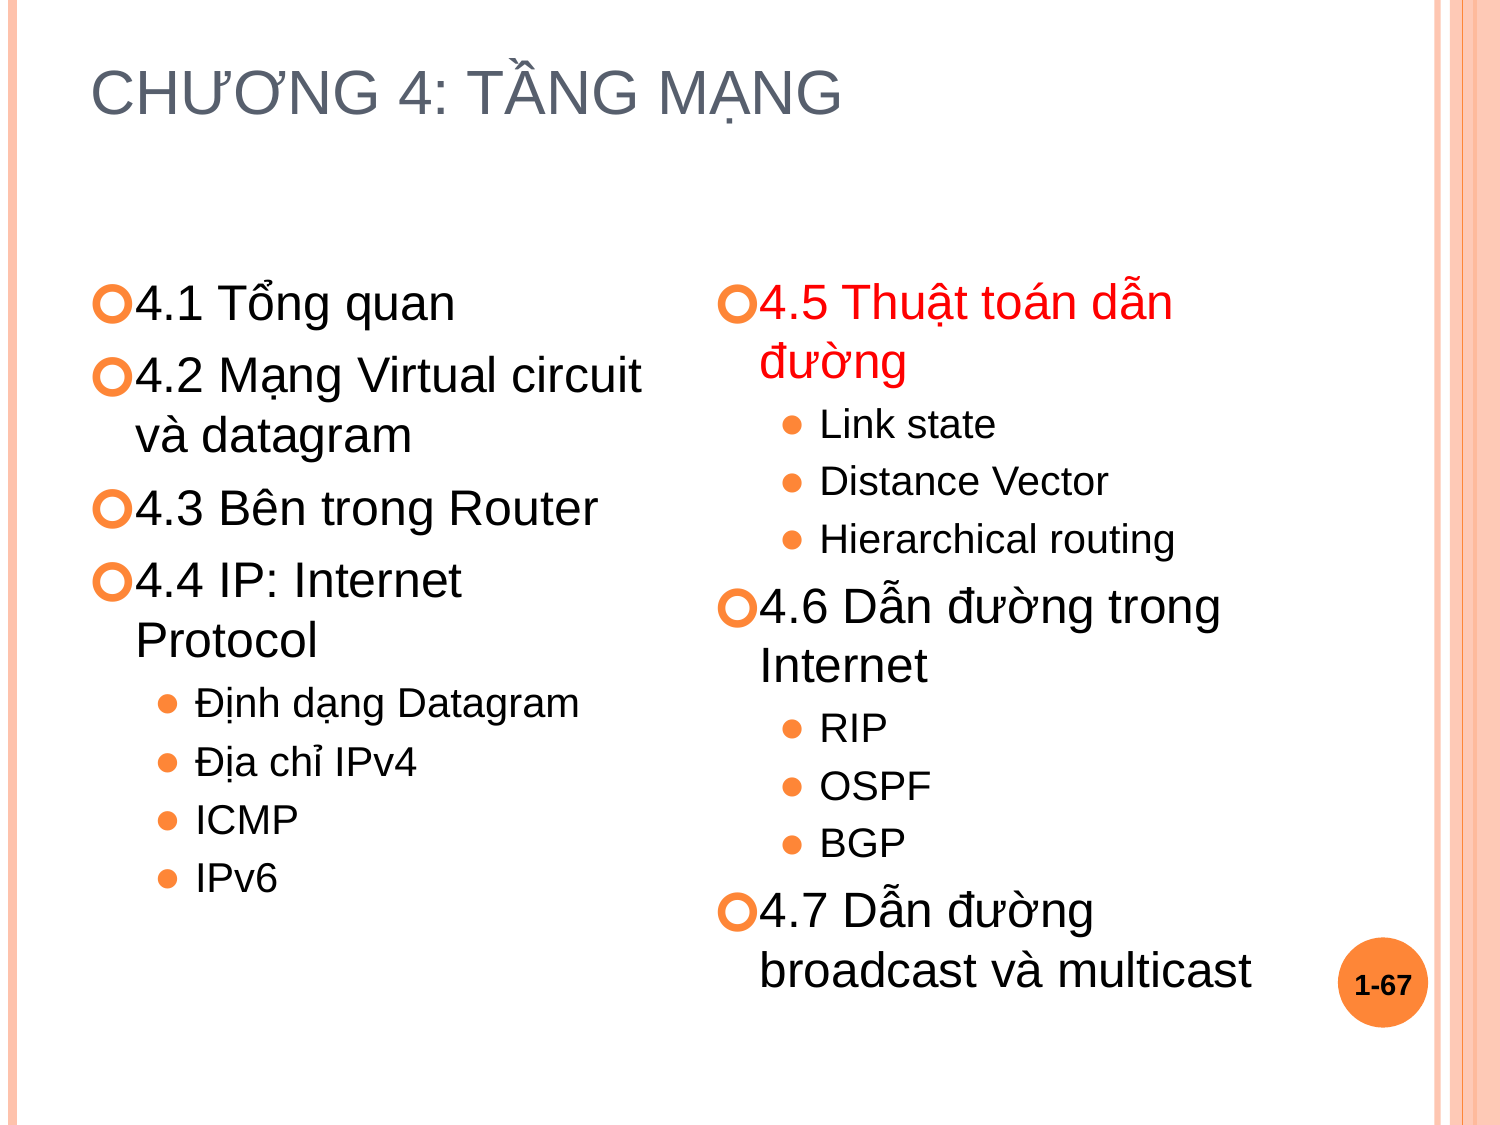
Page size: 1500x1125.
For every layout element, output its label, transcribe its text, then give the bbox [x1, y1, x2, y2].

list 4.1 Tổng quan 4.2 Mạng Virtual circuit và datagram 4.3 Bên trong Router 4.4 IP: Internet Protocol Định dạng Datagram Địa chỉ IPv4 ICMP IPv6 [75, 262, 675, 1013]
title Chương 4: Tầng mạng [75, 45, 1300, 233]
list 4.5 Thuật toán dẫn đường Link state Distance Vector Hierarchical routing 4.6 Dẫn đường trong Internet RIP OSPF BGP 4.7 Dẫn đường broadcast và multicast [700, 262, 1301, 1013]
slide_number 1-‹#› [1333, 940, 1434, 1026]
